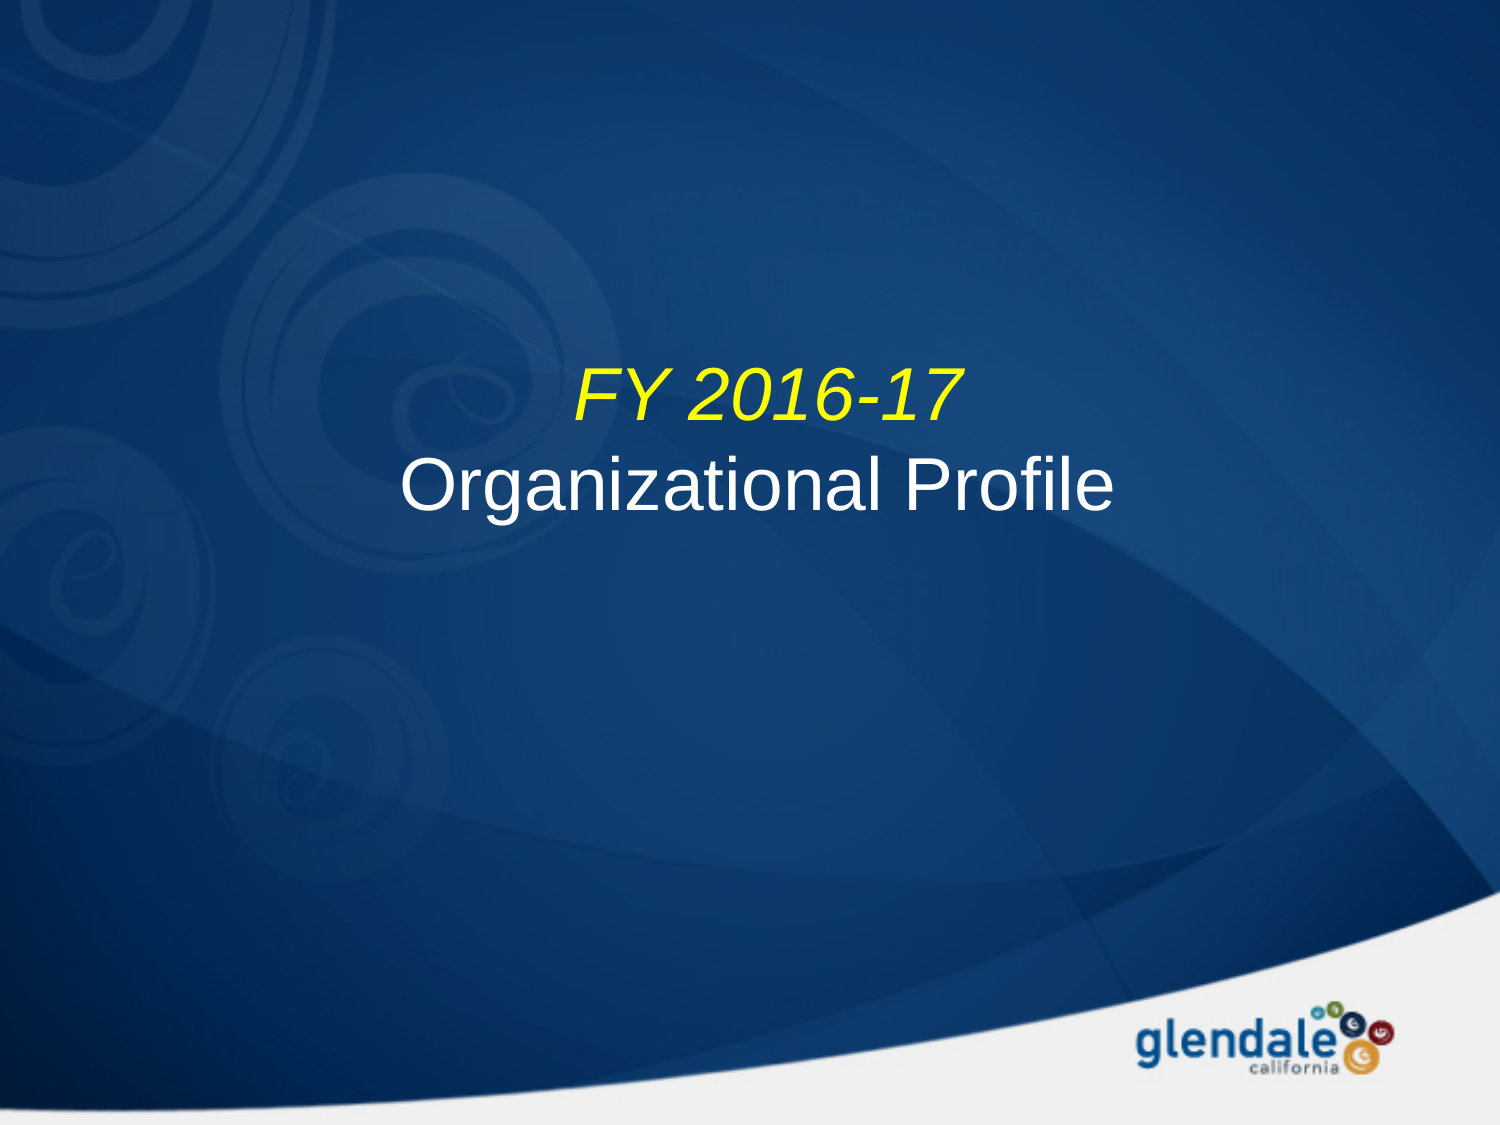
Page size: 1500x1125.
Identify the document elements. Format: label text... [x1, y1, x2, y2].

picture [0, 0, 1500, 1125]
title FY 2016-17 Organizational Profile [37, 337, 1500, 613]
